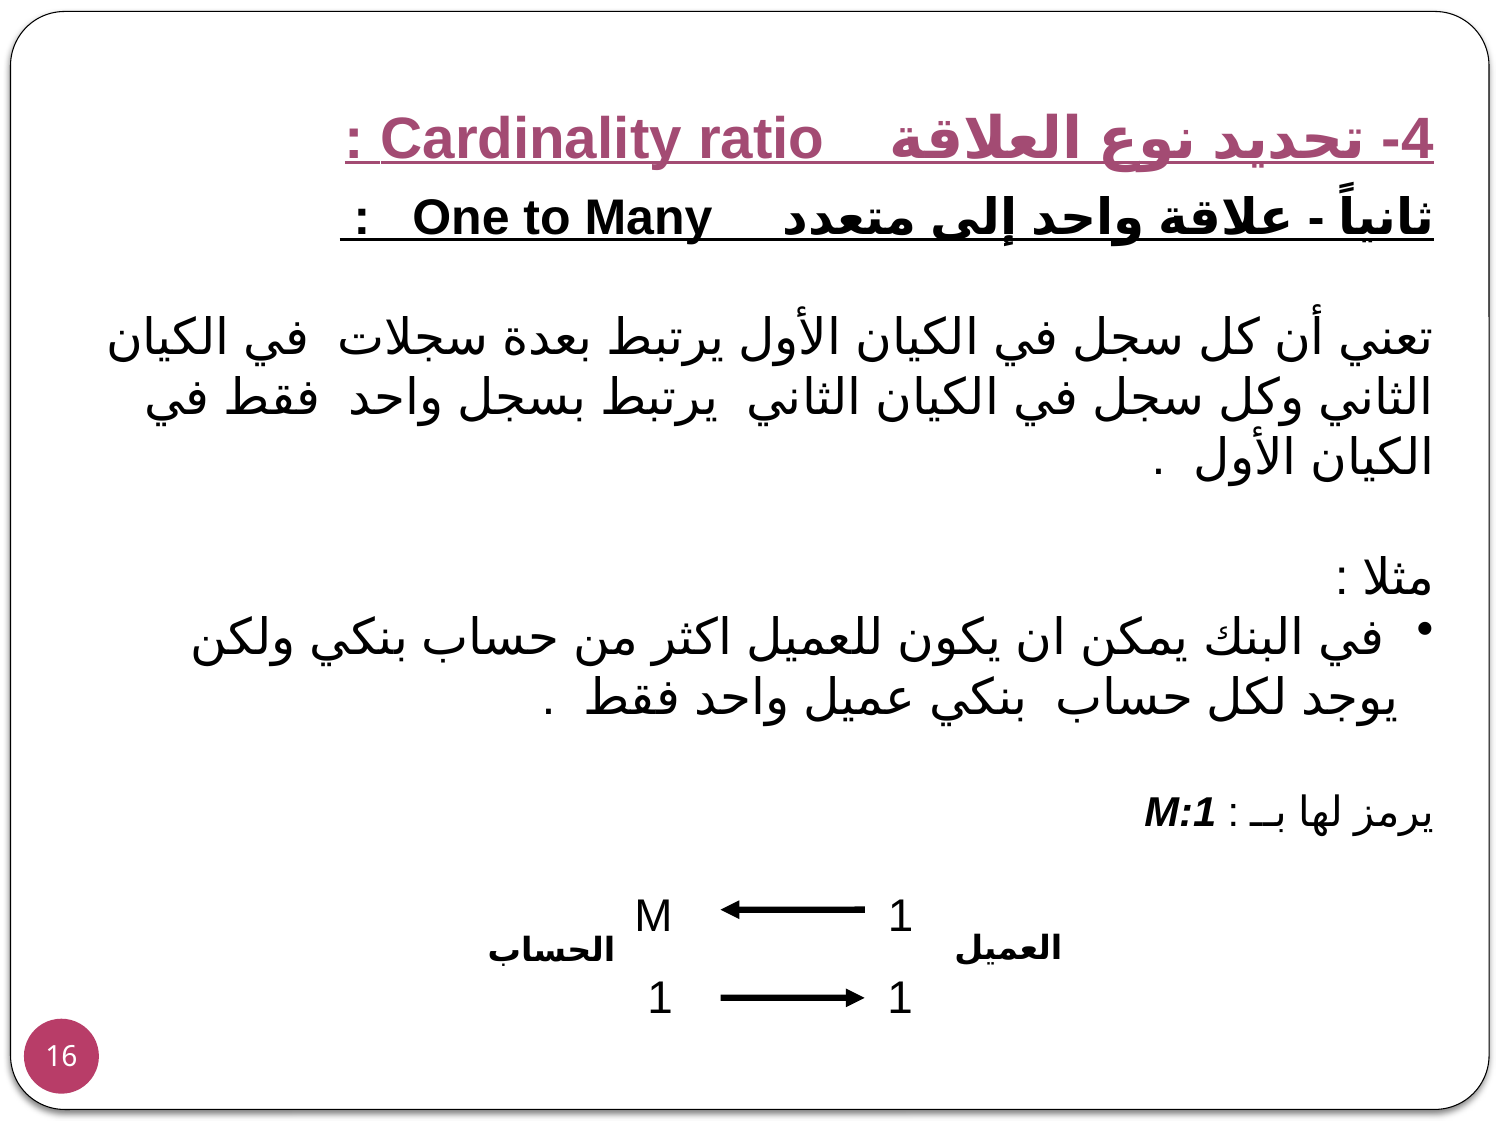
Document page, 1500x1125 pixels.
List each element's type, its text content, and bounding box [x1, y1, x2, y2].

slide_number 16 [23, 1018, 99, 1094]
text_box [359, 860, 1226, 1025]
text_box ثانياً - علاقة واحد إلى متعدد One to Many : تعني أن كل سجل في الكيان الأول يرتبط بعدة سجلات في الكيان الثاني وكل سجل في الكيان الثاني يرتبط بسجل واحد فقط في الكيان الأول . مثلا : في البنك يمكن ان يكون للعميل اكثر من حساب بنكي ولكن يوجد لكل حساب بنكي عميل واحد فقط . يرمز لها بــ : 1:M [66, 177, 1449, 893]
text_box 4- تحديد نوع العلاقة Cardinality ratio : [76, 92, 1449, 177]
